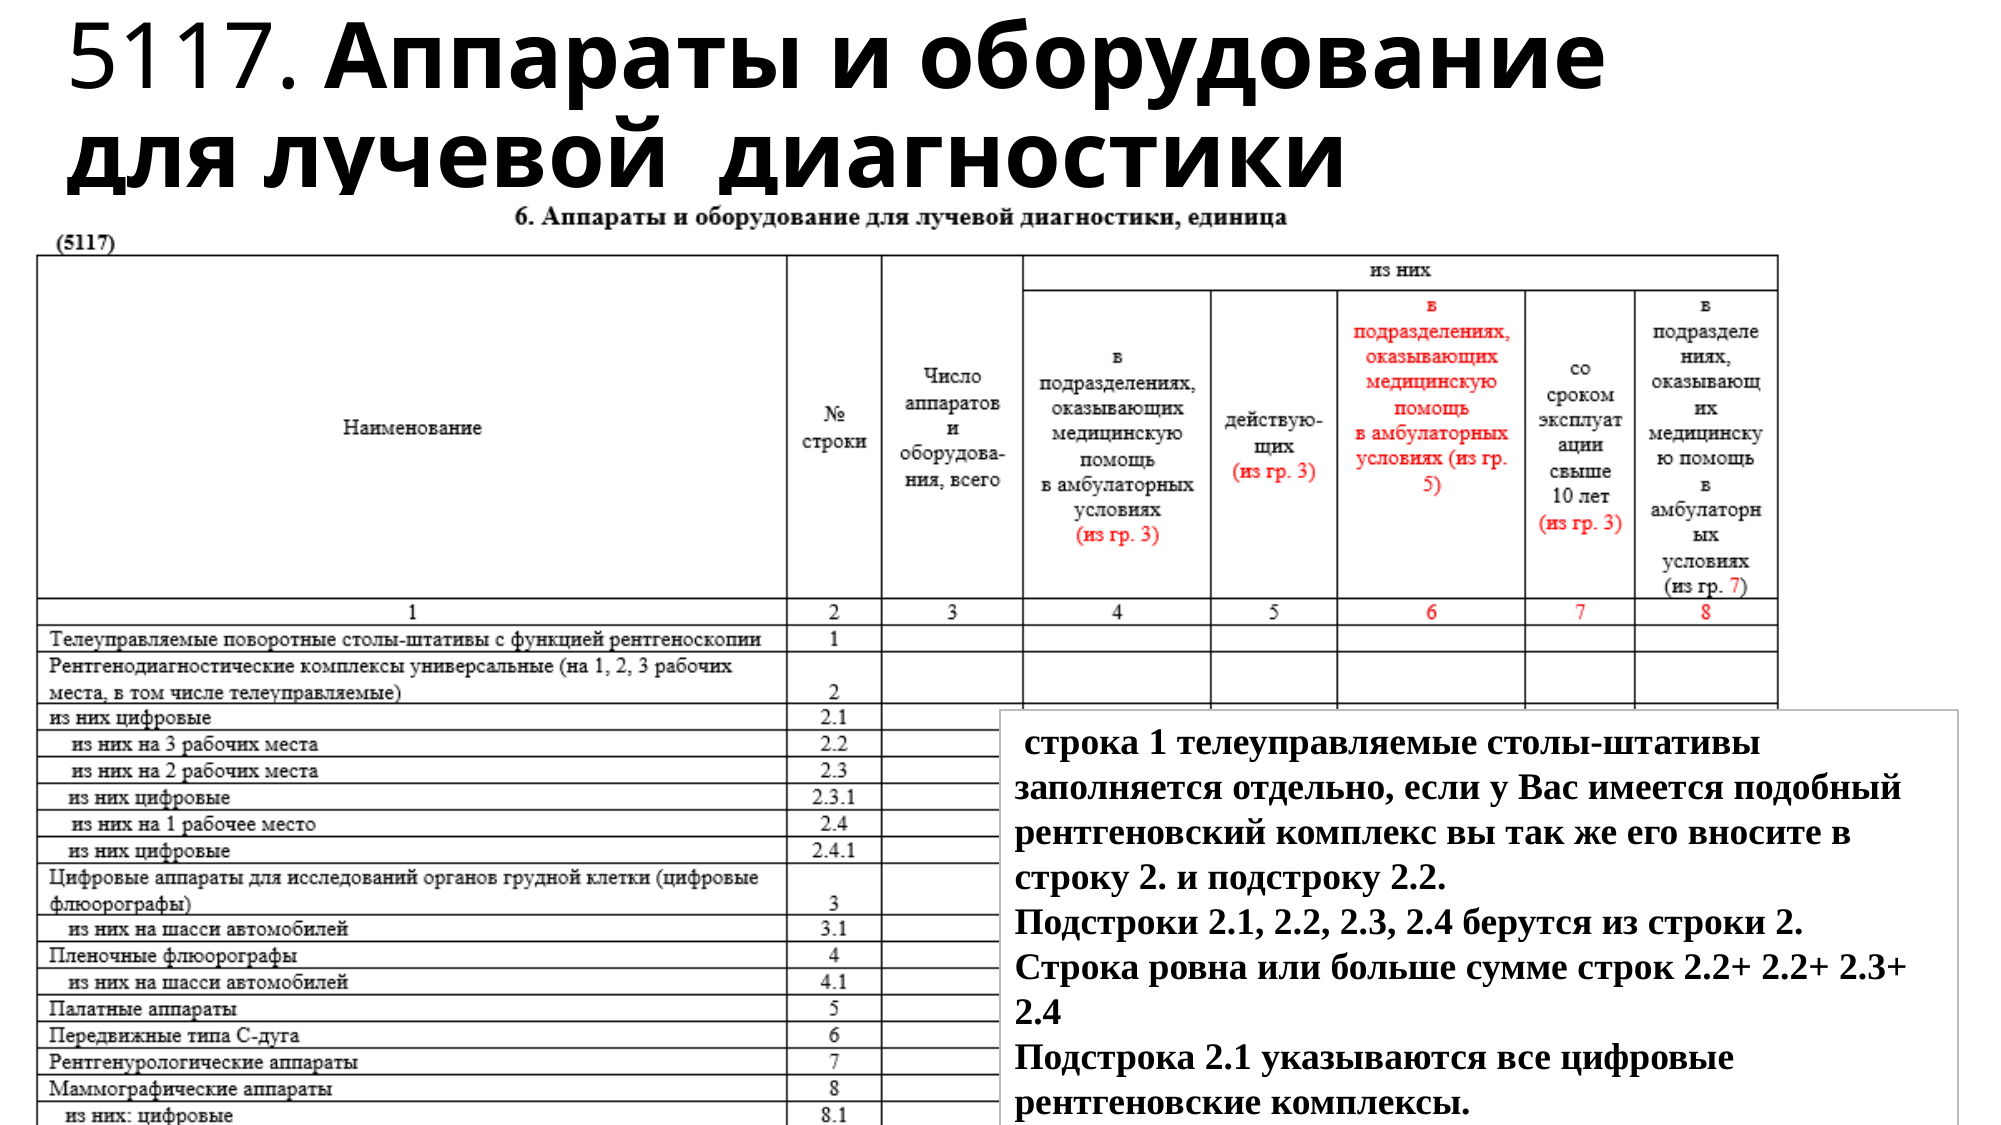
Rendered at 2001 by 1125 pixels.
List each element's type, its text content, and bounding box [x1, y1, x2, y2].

text_box строка 1 телеуправляемые столы-штативы заполняется отдельно, если у Вас имеется подобный рентгеновский комплекс вы так же его вносите в строку 2. и подстроку 2.2. Подстроки 2.1, 2.2, 2.3, 2.4 берутся из строки 2. Строка ровна или больше сумме строк 2.2+ 2.2+ 2.3+ 2.4 Подстрока 2.1 указываются все цифровые рентгеновские комплексы. [1789, 709, 1958, 1125]
picture [0, 195, 1789, 1125]
title 5117. Аппараты и оборудование для лучевой диагностики [51, 0, 1777, 195]
